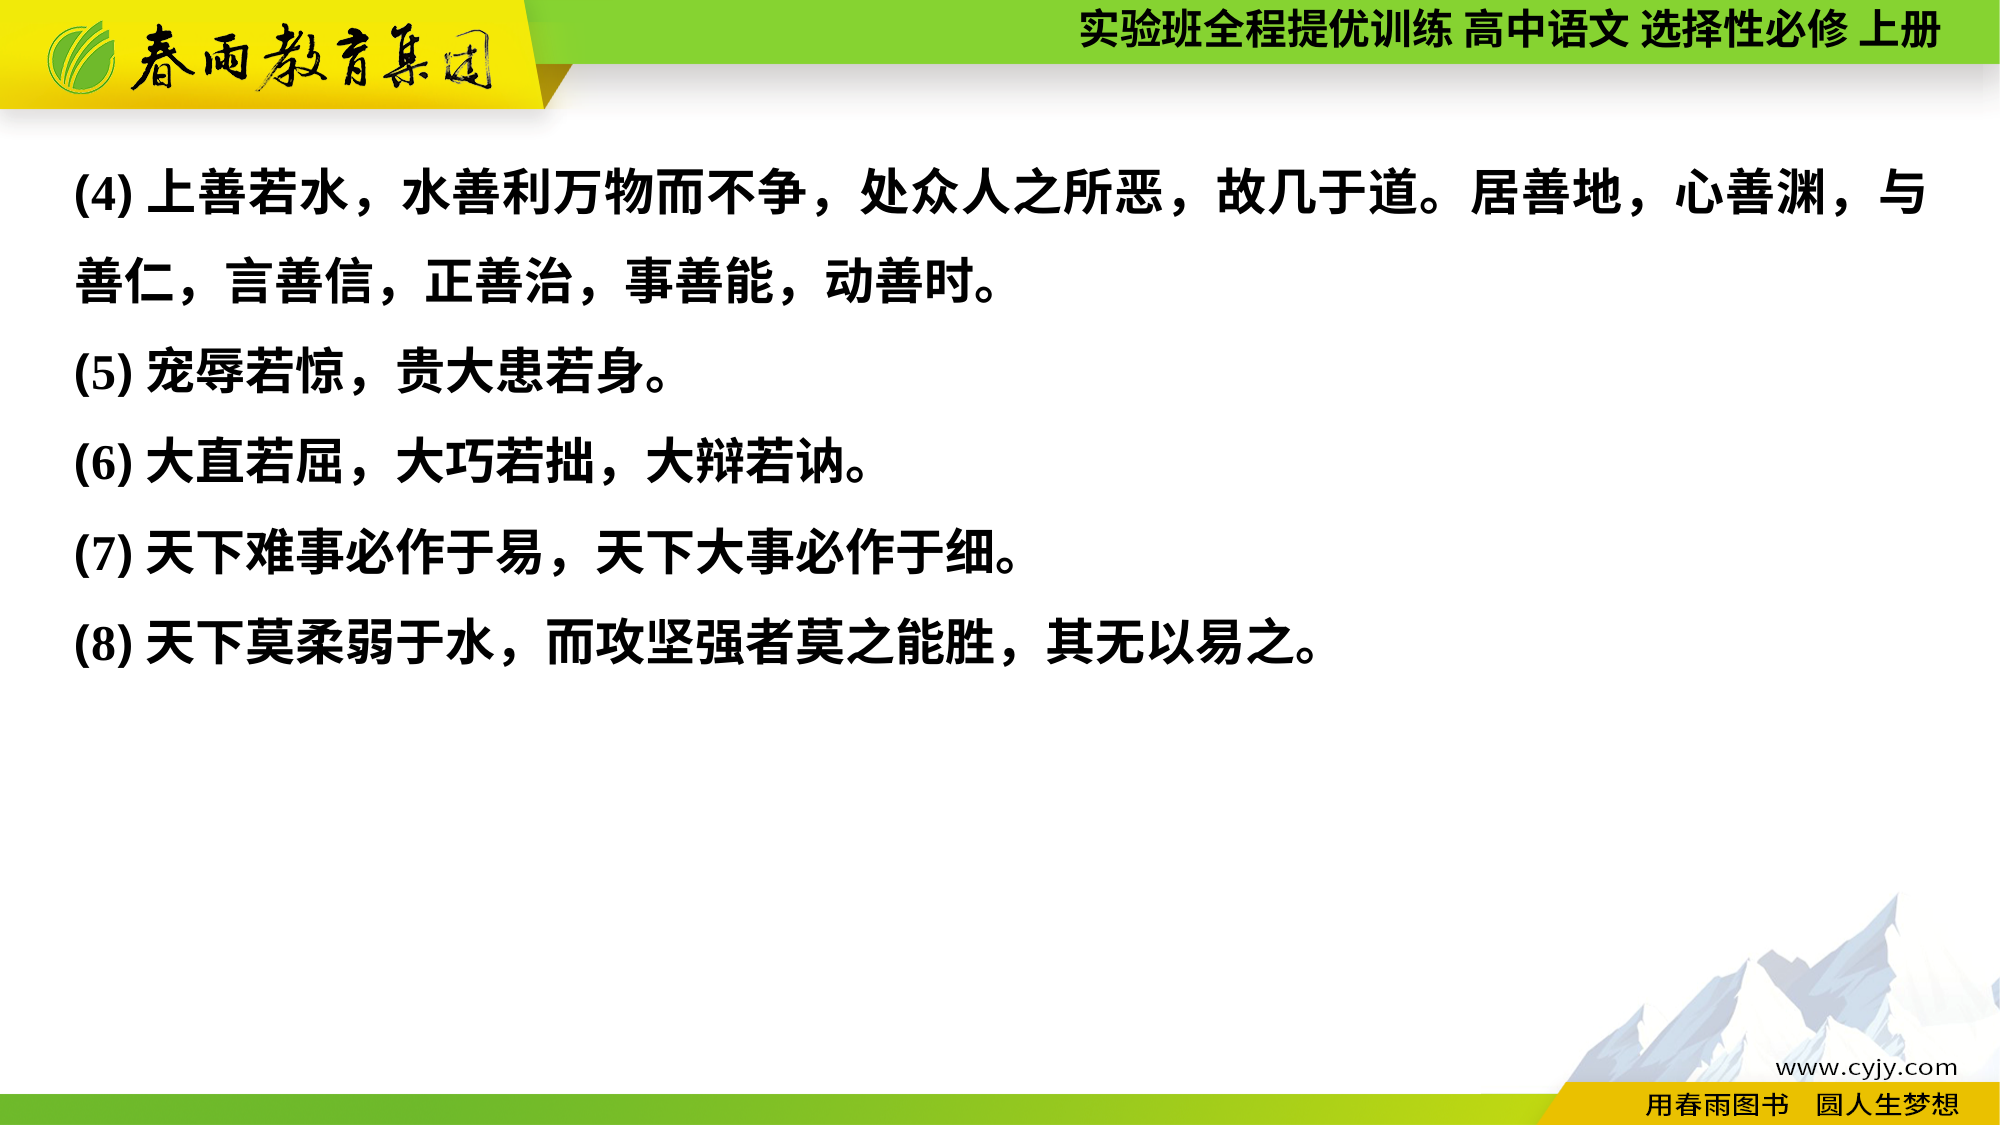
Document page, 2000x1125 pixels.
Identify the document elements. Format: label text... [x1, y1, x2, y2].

list (4)上善若水，水善利万物而不争，处众人之所恶，故几于道。居善地，心善渊，与善仁，言善信，正善治，事善能，动善时。 (5)宠辱若惊，贵大患若身。 (6)大直若屈，大巧若拙，大辩若讷。 (7)天下难事必作于易，天下大事必作于细。 (8)天下莫柔弱于水，而攻坚强者莫之能胜，其无以易之。 [59, 122, 1944, 683]
picture [0, 0, 2000, 1125]
